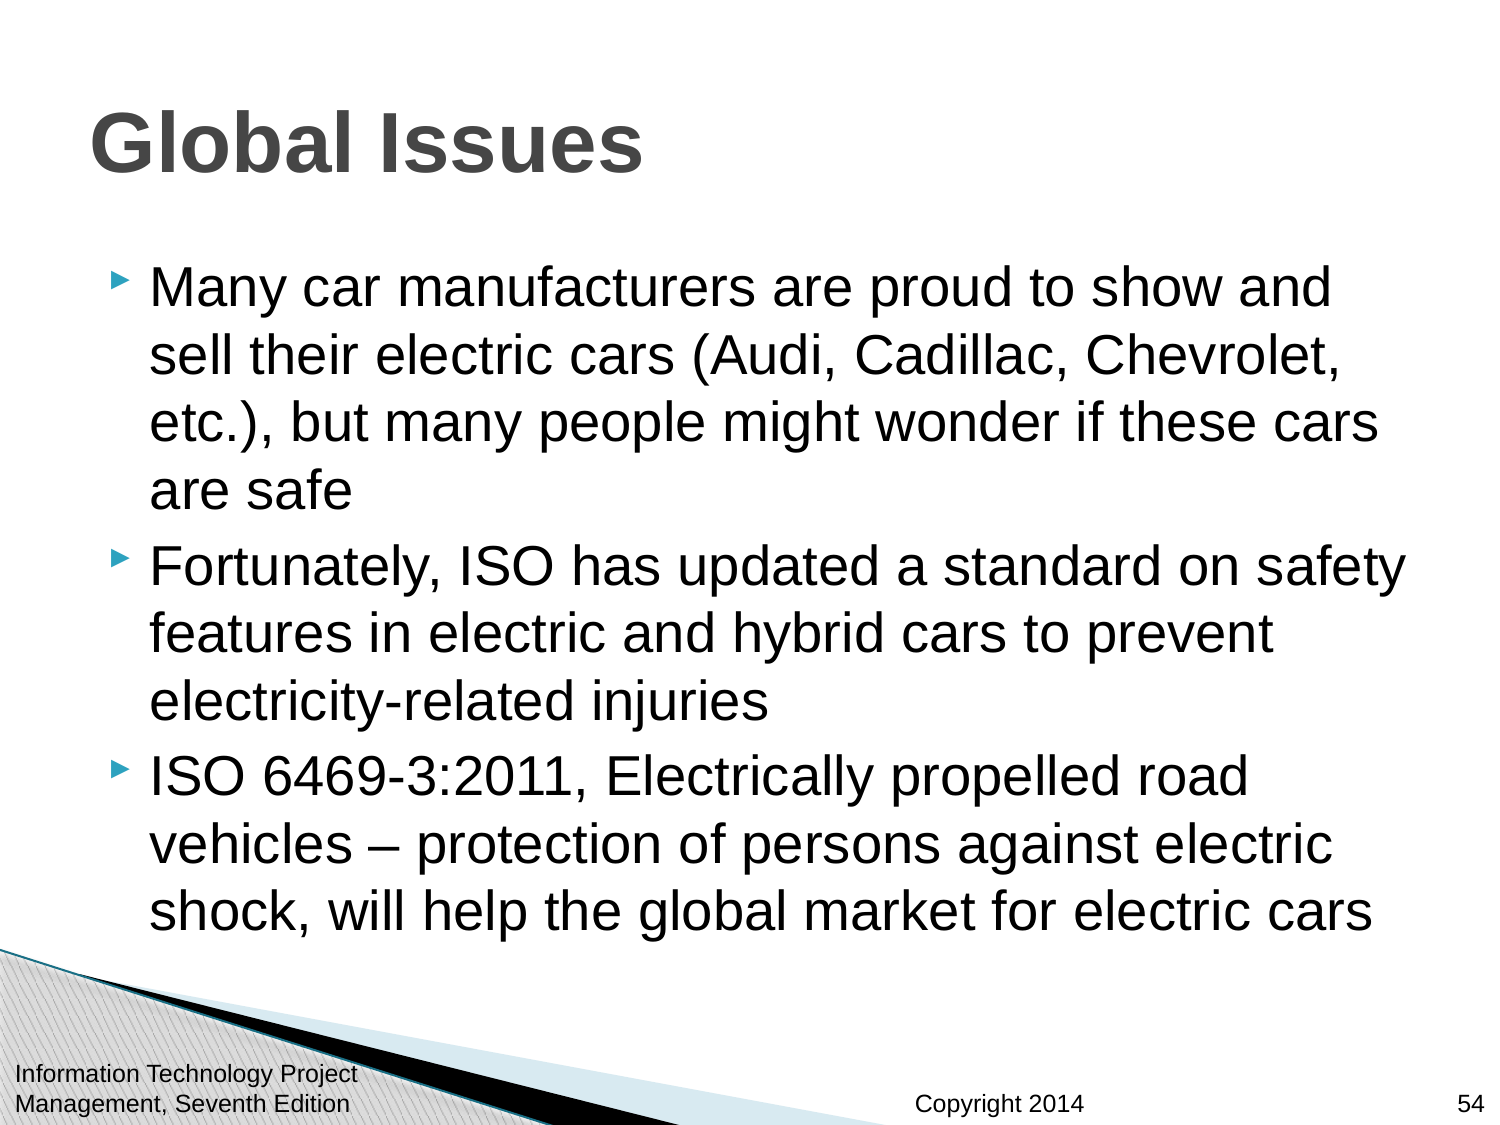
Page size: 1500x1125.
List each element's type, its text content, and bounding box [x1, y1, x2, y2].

title Global Issues [75, 45, 1425, 233]
footer Information Technology Project Management, Seventh Edition [0, 1065, 425, 1125]
slide_number 54 [1408, 1065, 1500, 1125]
list Many car manufacturers are proud to show and sell their electric cars (Audi, Cadillac, Chevrolet, etc.), but many people might wonder if these cars are safe Fortunately, ISO has updated a standard on safety features in electric and hybrid cars to prevent electricity-related injuries ISO 6469-3:2011, Electrically propelled road vehicles – protection of persons against electric shock, will help the global market for electric cars [74, 242, 1426, 986]
